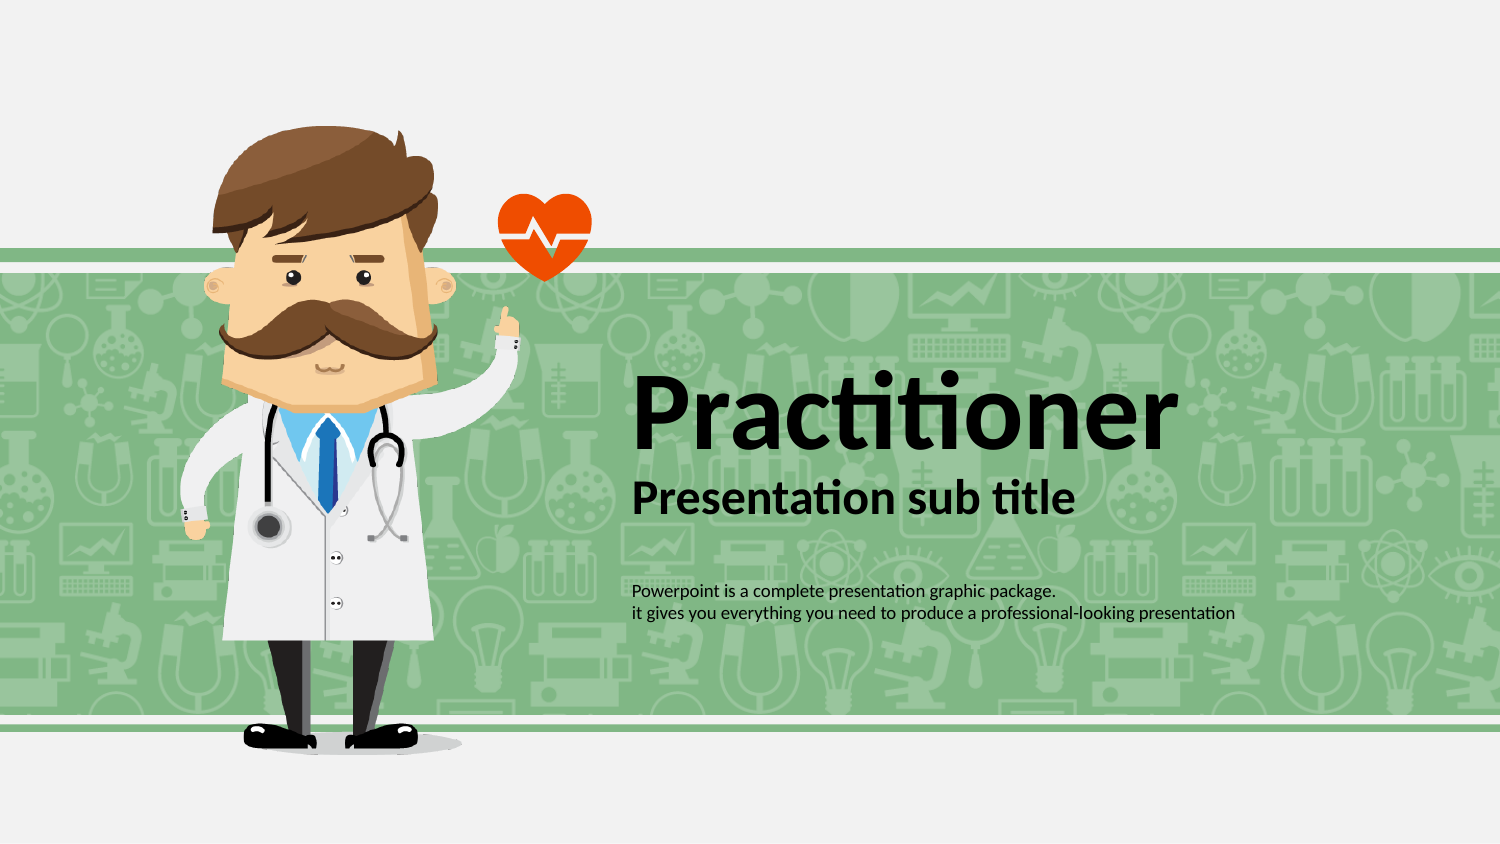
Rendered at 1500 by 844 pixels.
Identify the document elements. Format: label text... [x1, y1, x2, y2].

list Presentation sub title [631, 476, 1471, 540]
list Practitioner [631, 362, 1471, 476]
text_box Powerpoint is a complete presentation graphic package. it gives you everything you need to produce a professional-looking presentation [631, 578, 1274, 624]
picture [0, 126, 1500, 764]
